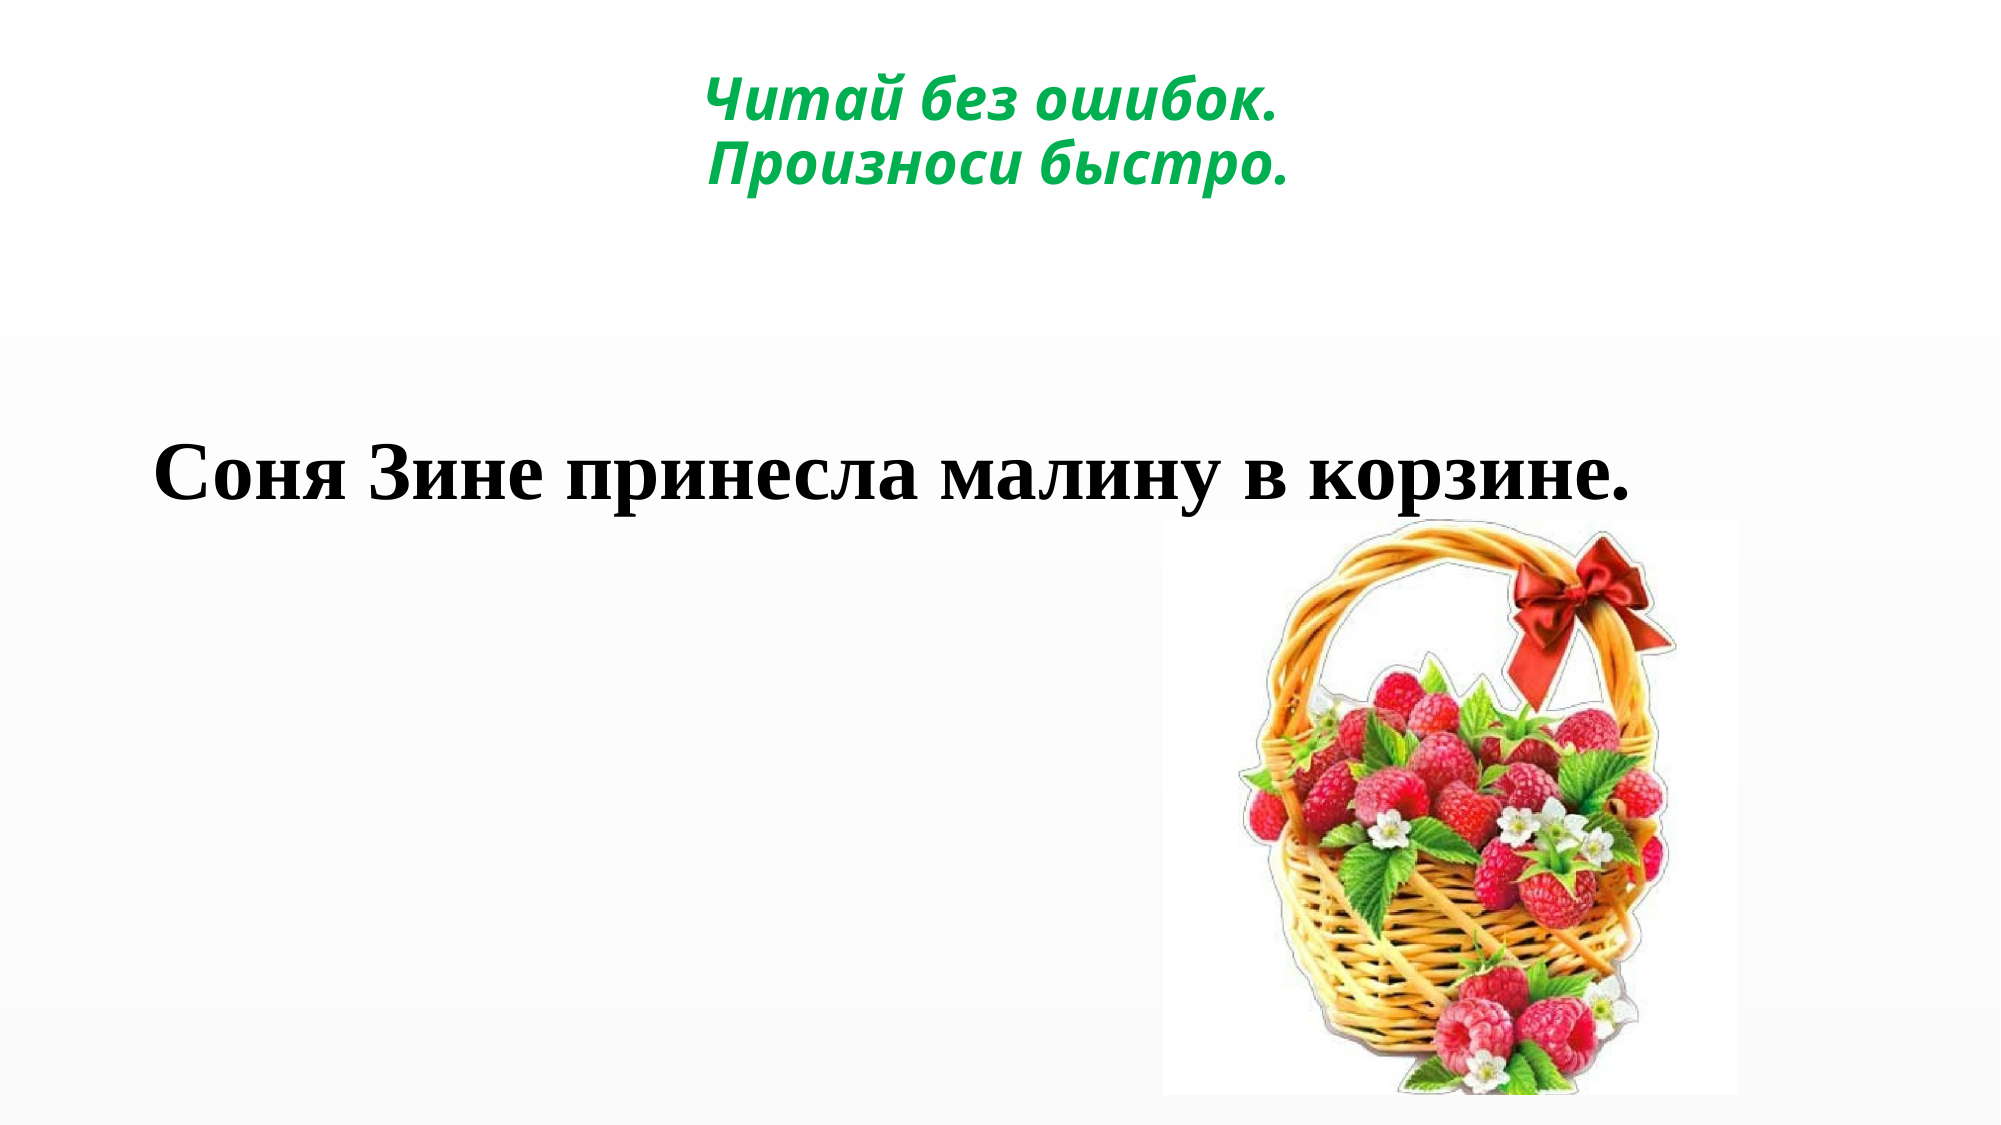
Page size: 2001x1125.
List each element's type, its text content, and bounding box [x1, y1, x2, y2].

picture [1163, 519, 1738, 1095]
list Соня Зине принесла малину в корзине. [137, 299, 1863, 1014]
title Читай без ошибок. Произноси быстро. [137, 59, 1863, 278]
